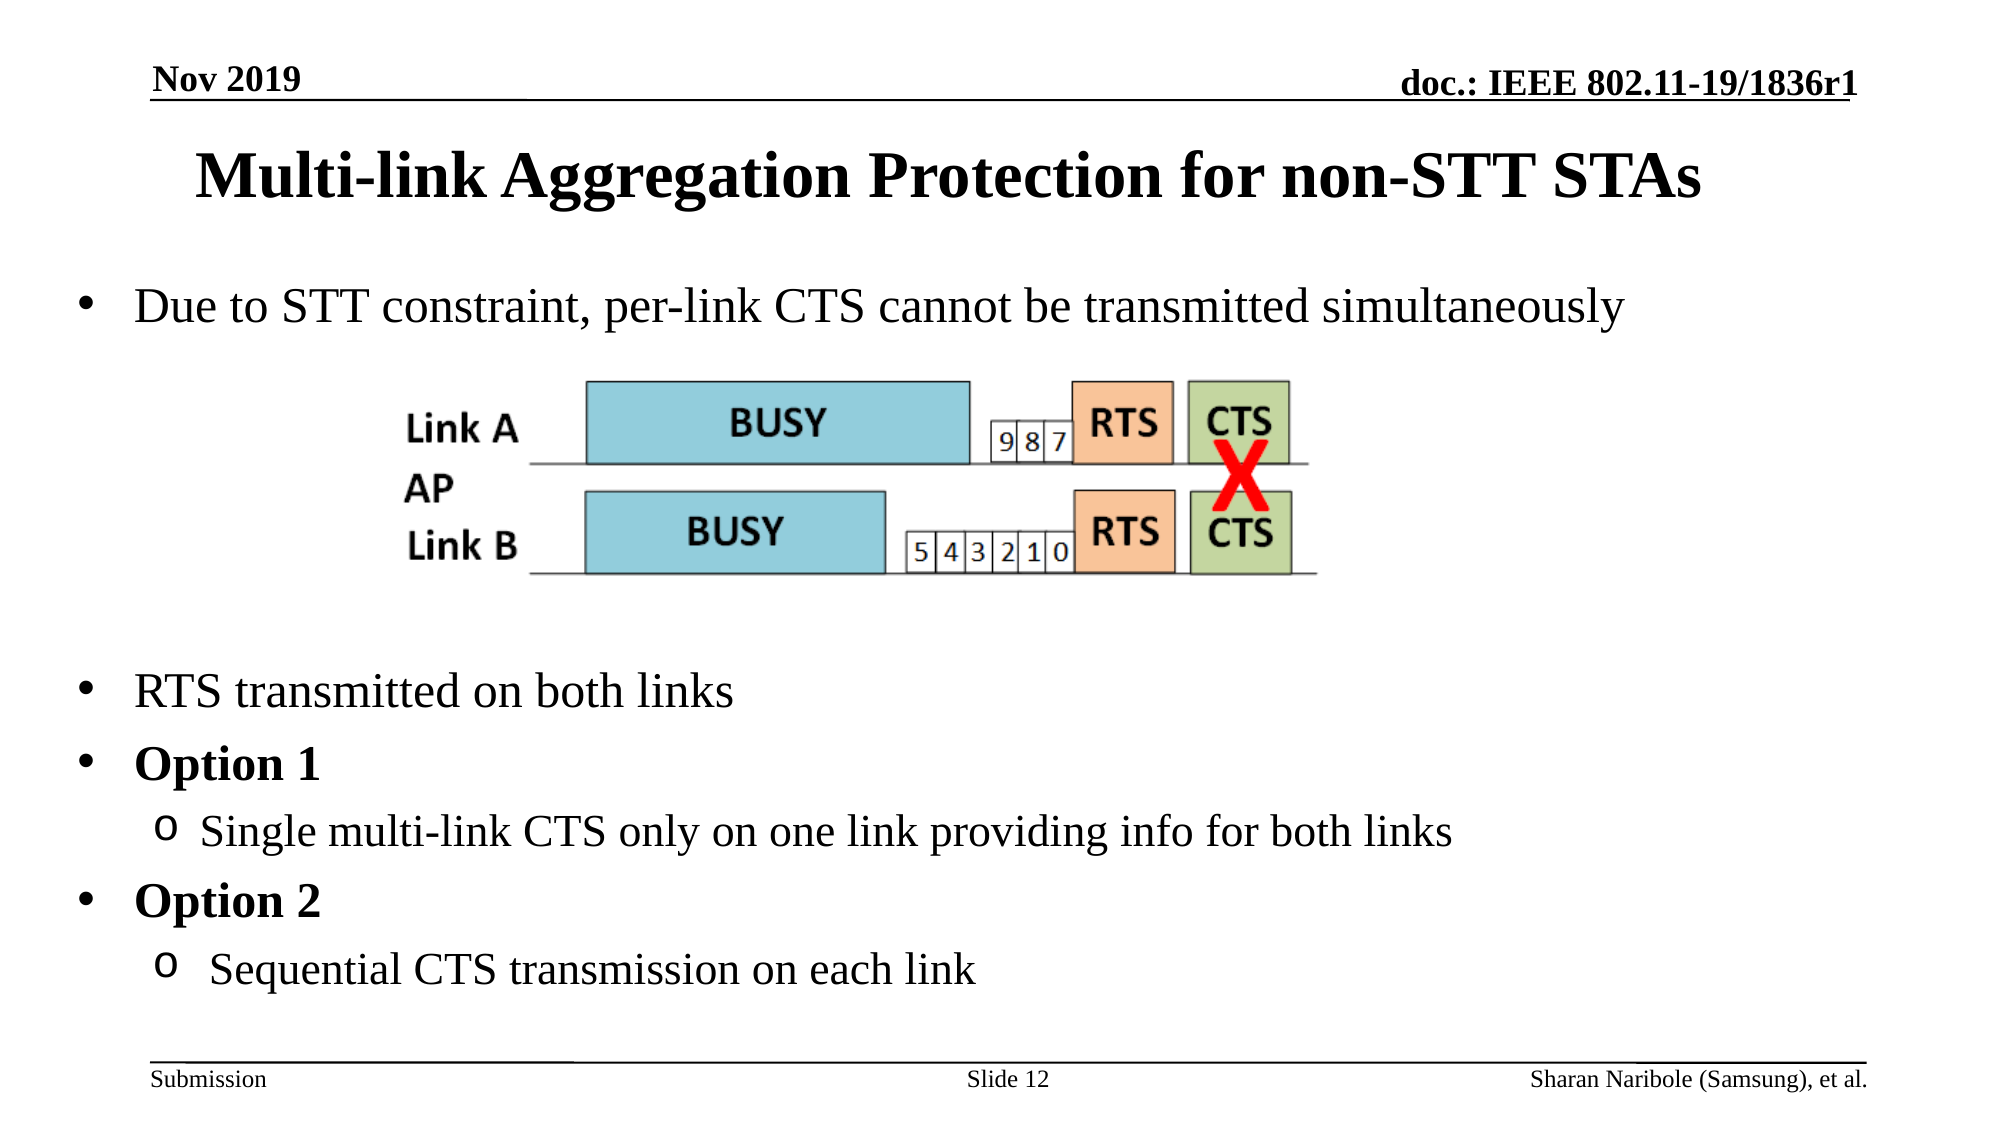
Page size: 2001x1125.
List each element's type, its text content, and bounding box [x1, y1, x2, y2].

footer Sharan Naribole (Samsung), et al. [1171, 1061, 1869, 1093]
picture [374, 374, 1334, 601]
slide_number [152, 54, 563, 100]
title Multi-link Aggregation Protection for non-STT STAs [0, 118, 1932, 224]
list Due to STT constraint, per-link CTS cannot be transmitted simultaneously RTS transmitted on both links Option 1 Single multi-link CTS only on one link providing info for both links Option 2 Sequential CTS transmission on each link [62, 264, 2000, 623]
slide_number Slide 12 [950, 1061, 1067, 1123]
